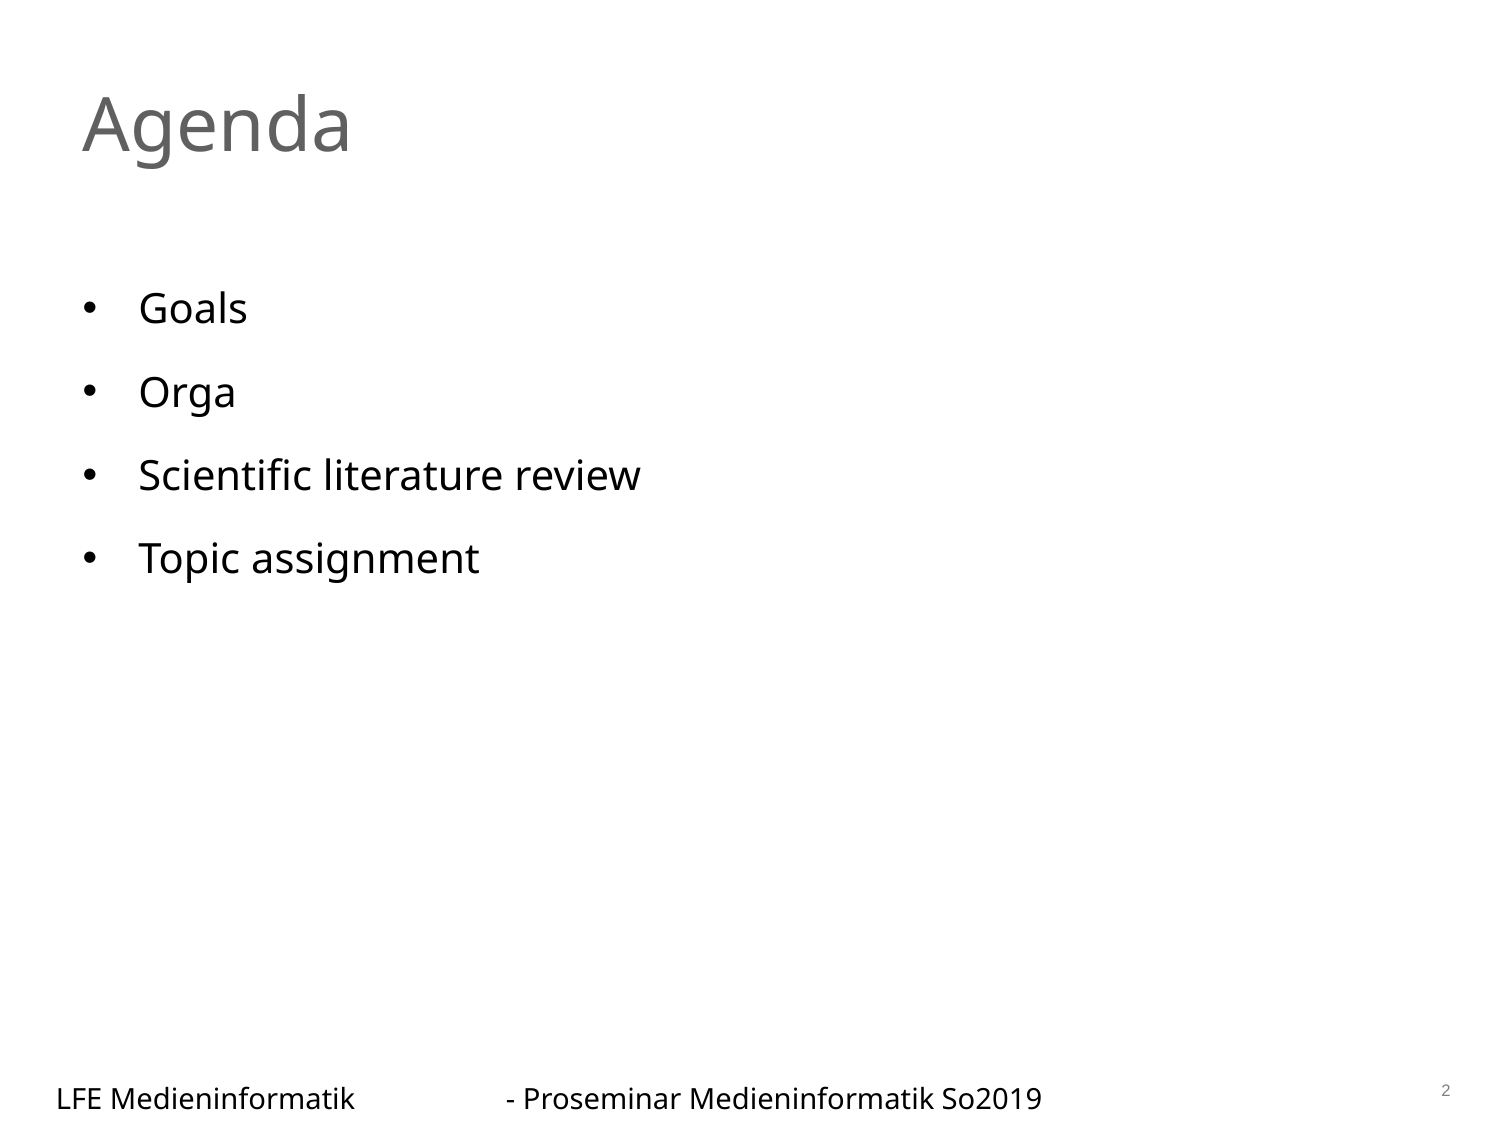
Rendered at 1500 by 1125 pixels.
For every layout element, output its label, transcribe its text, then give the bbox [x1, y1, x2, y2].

text_box Goals Orga Scientific literature review Topic assignment [74, 249, 1425, 1005]
text_box Agenda [74, 28, 1425, 216]
text_box 2 [1366, 1072, 1459, 1108]
